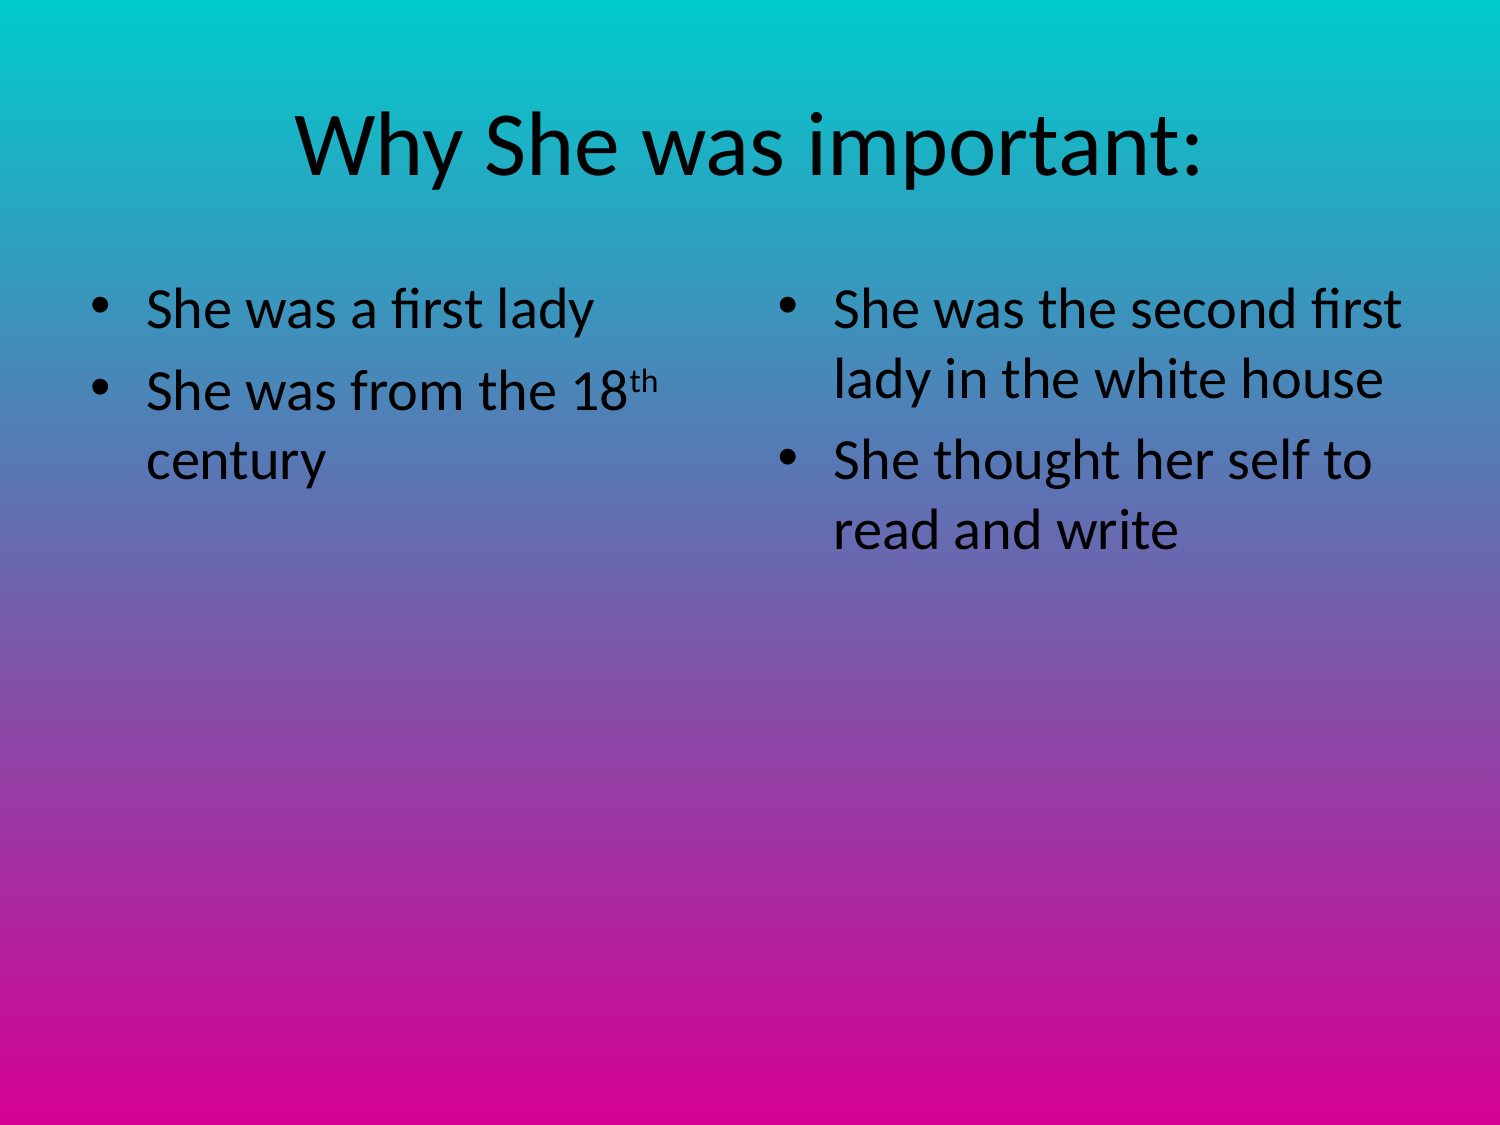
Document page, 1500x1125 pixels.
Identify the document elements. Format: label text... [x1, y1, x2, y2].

list She was the second first lady in the white house She thought her self to read and write [762, 262, 1425, 1005]
title Why She was important: [75, 45, 1425, 233]
list She was a first lady She was from the 18th century [75, 262, 738, 1005]
